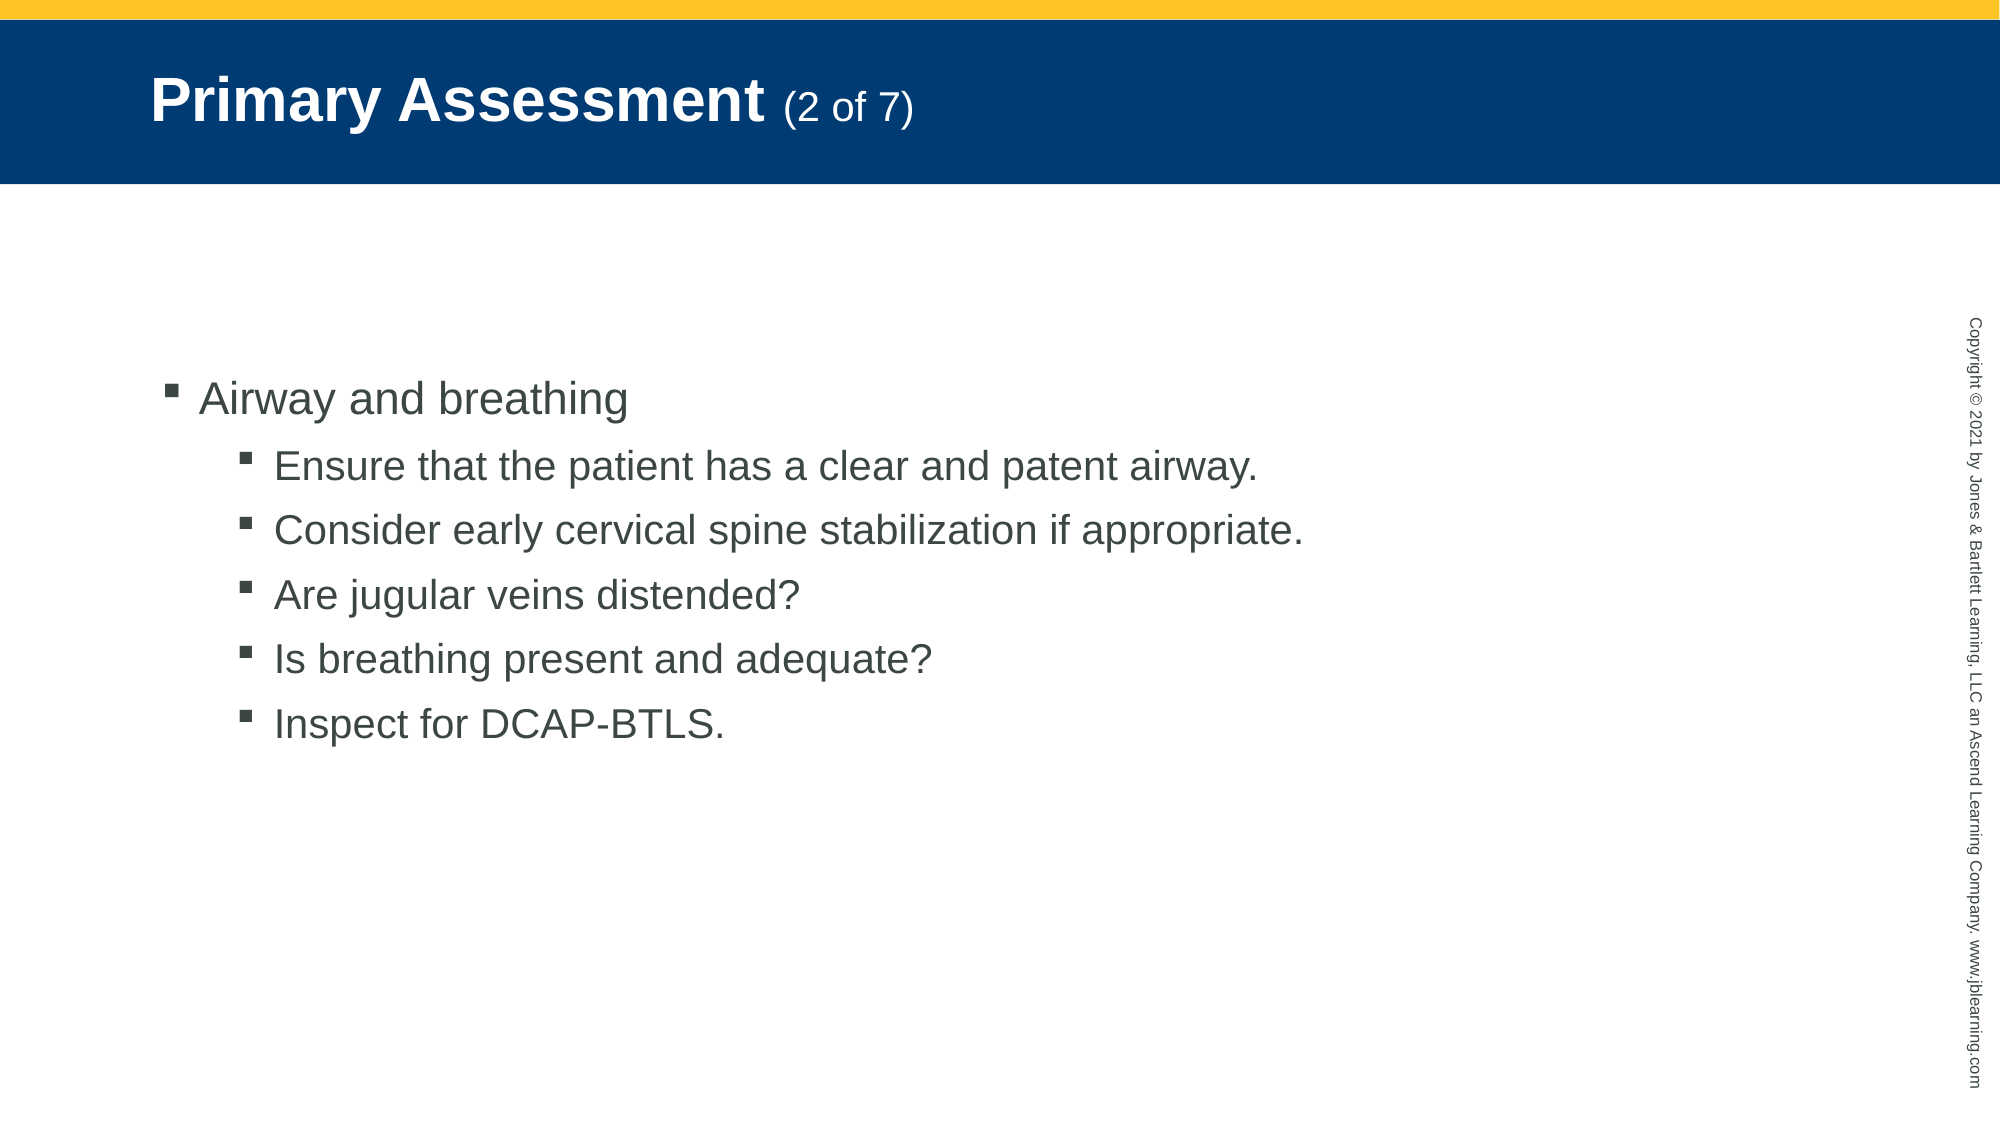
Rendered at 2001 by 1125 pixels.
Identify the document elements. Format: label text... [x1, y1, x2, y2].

list Airway and breathing Ensure that the patient has a clear and patent airway. Consider early cervical spine stabilization if appropriate. Are jugular veins distended? Is breathing present and adequate? Inspect for DCAP-BTLS. [146, 361, 1859, 1016]
title Primary Assessment (2 of 7) [0, 19, 2000, 185]
